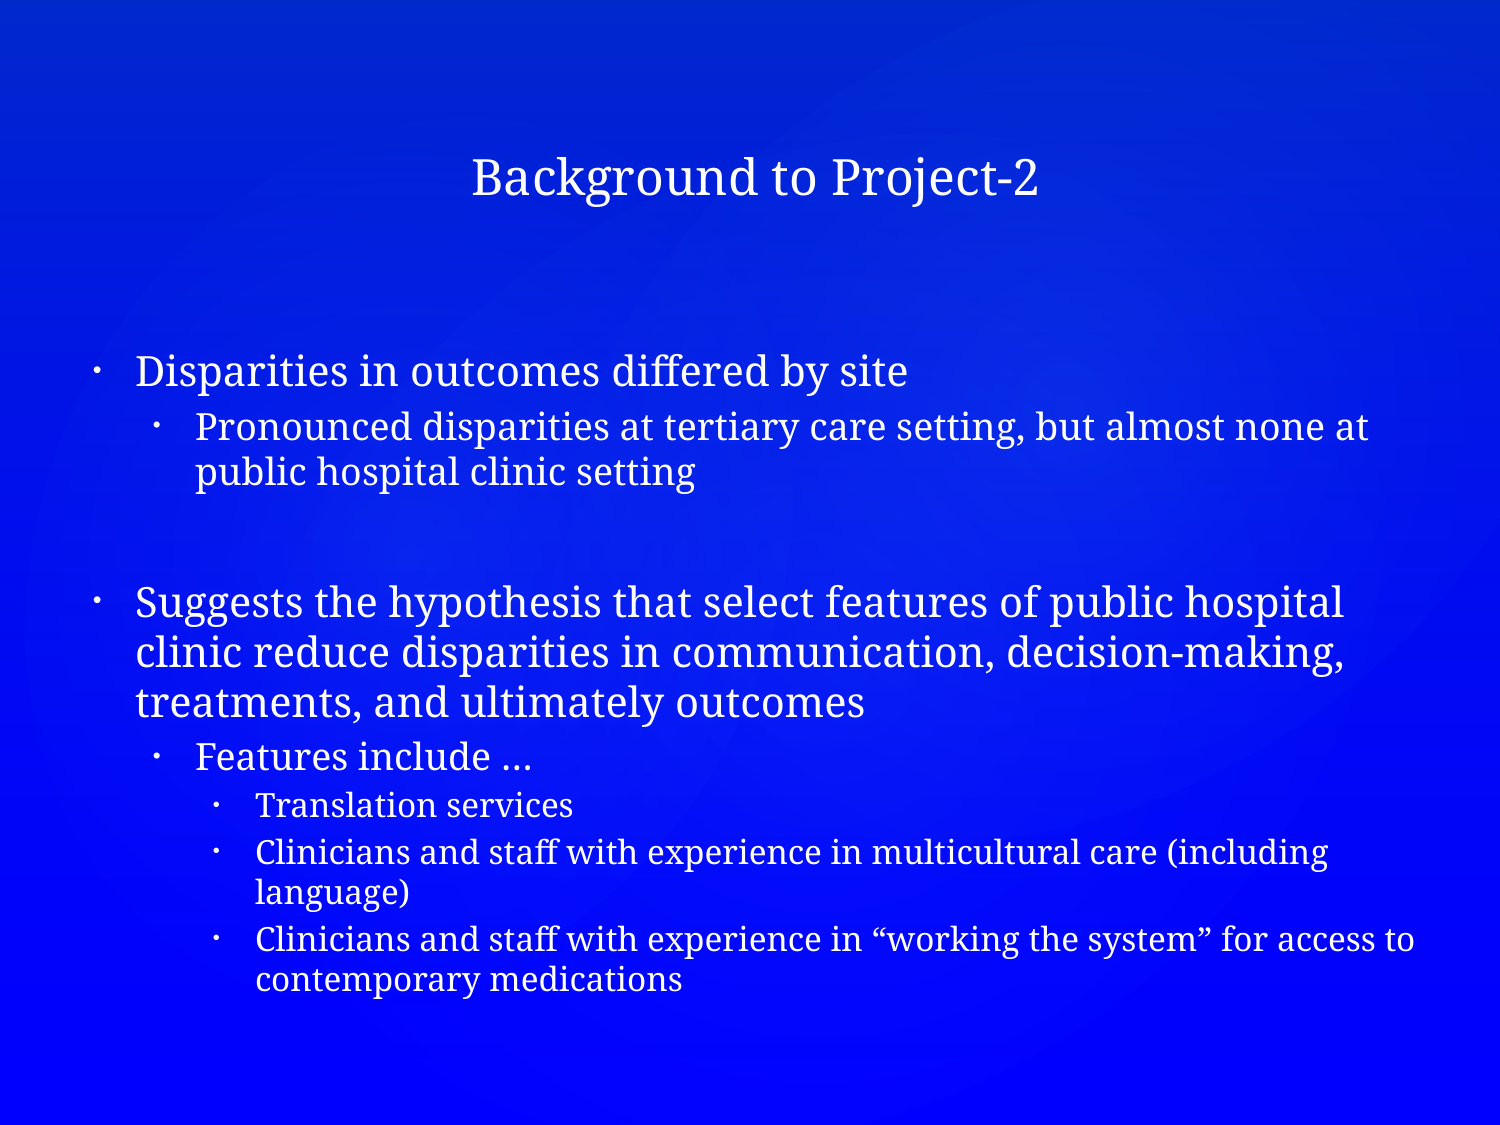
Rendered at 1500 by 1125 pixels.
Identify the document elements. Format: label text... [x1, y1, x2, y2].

list Disparities in outcomes differed by site Pronounced disparities at tertiary care setting, but almost none at public hospital clinic setting Suggests the hypothesis that select features of public hospital clinic reduce disparities in communication, decision-making, treatments, and ultimately outcomes Features include … Translation services Clinicians and staff with experience in multicultural care (including language) Clinicians and staff with experience in “working the system” for access to contemporary medications [75, 337, 1450, 963]
title Background to Project-2 [137, 62, 1375, 213]
